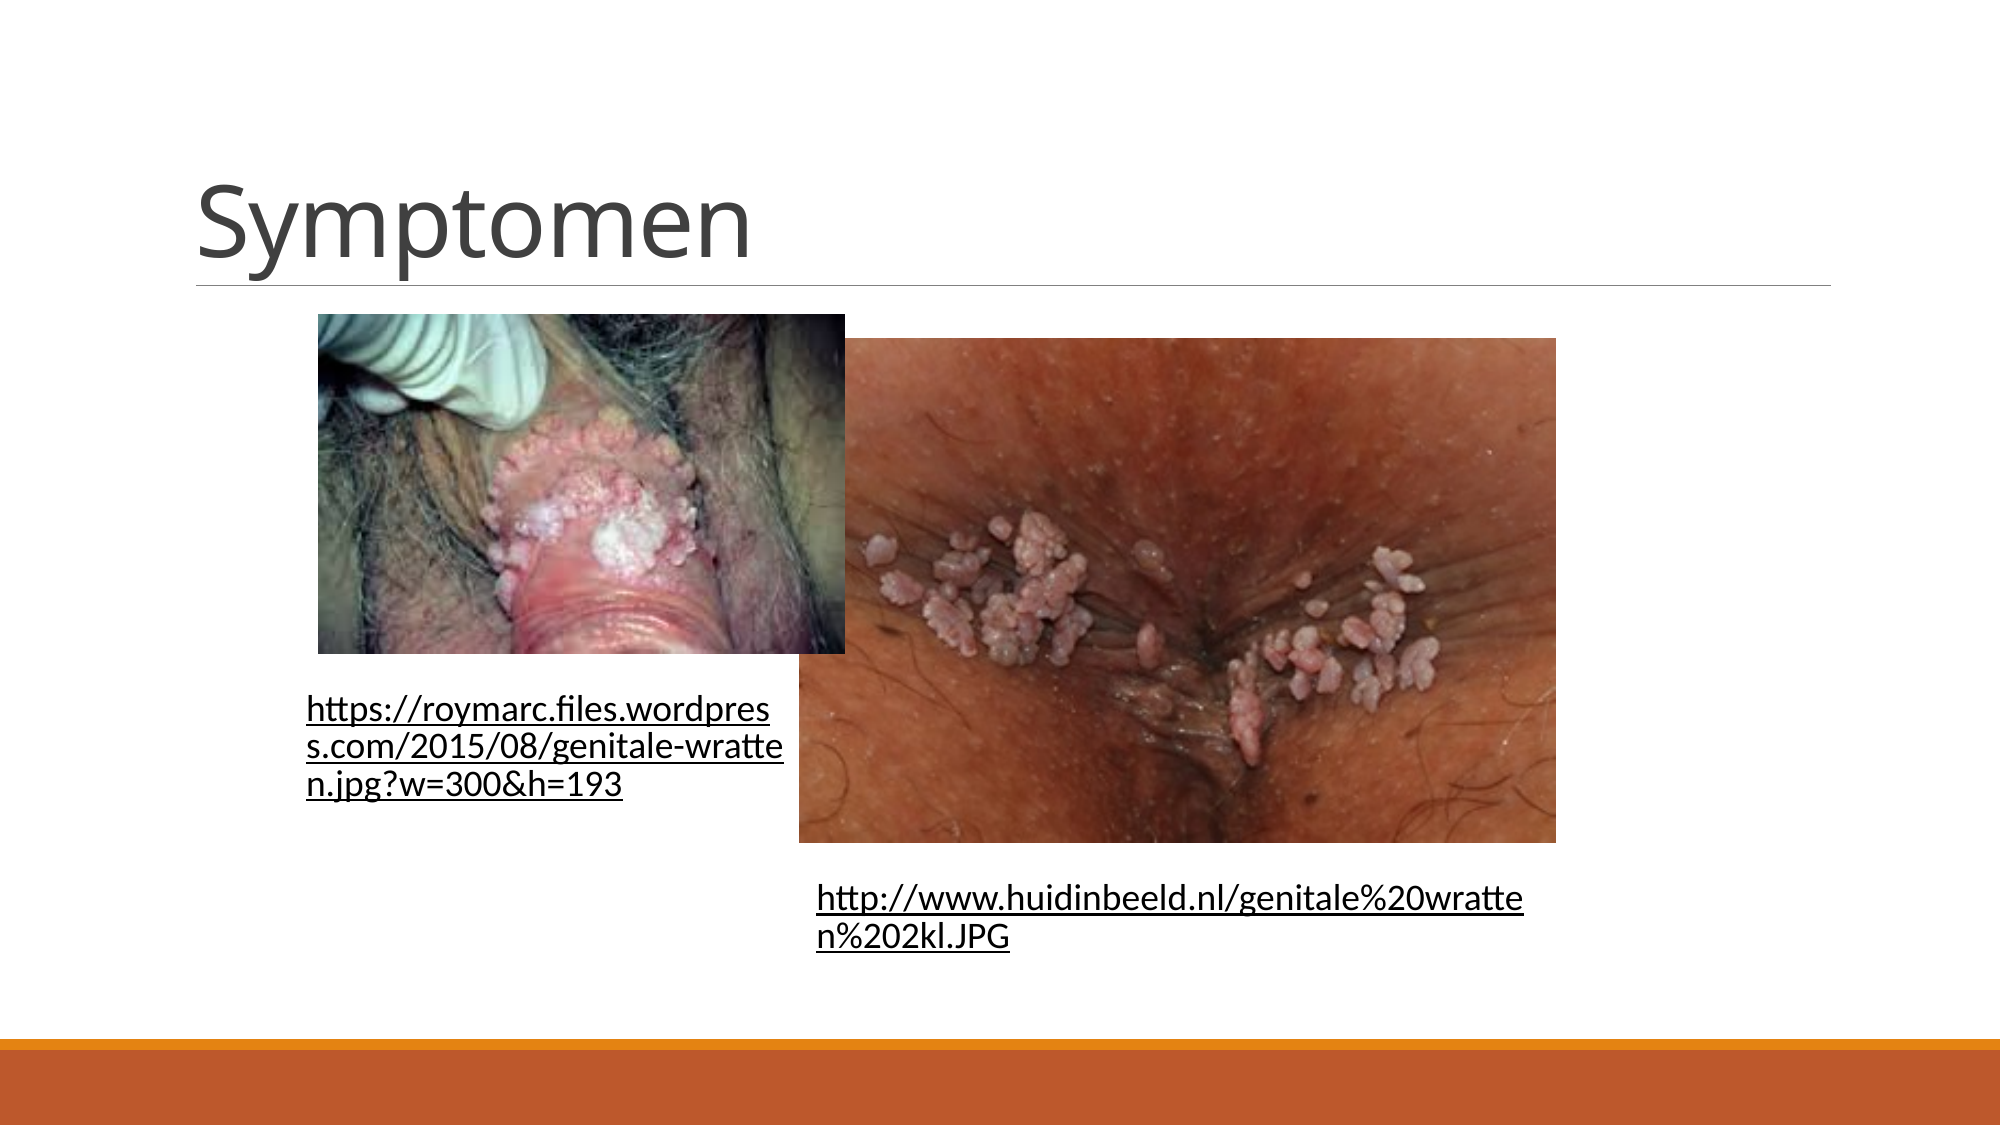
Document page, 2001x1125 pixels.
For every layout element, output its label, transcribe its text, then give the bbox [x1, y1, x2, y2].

picture [318, 314, 1556, 844]
text_box http://www.huidinbeeld.nl/genitale%20wratten%202kl.JPG [801, 865, 1552, 971]
text_box https://roymarc.files.wordpress.com/2015/08/genitale-wratten.jpg?w=300&h=193 [291, 676, 795, 782]
title Symptomen [180, 47, 1830, 285]
